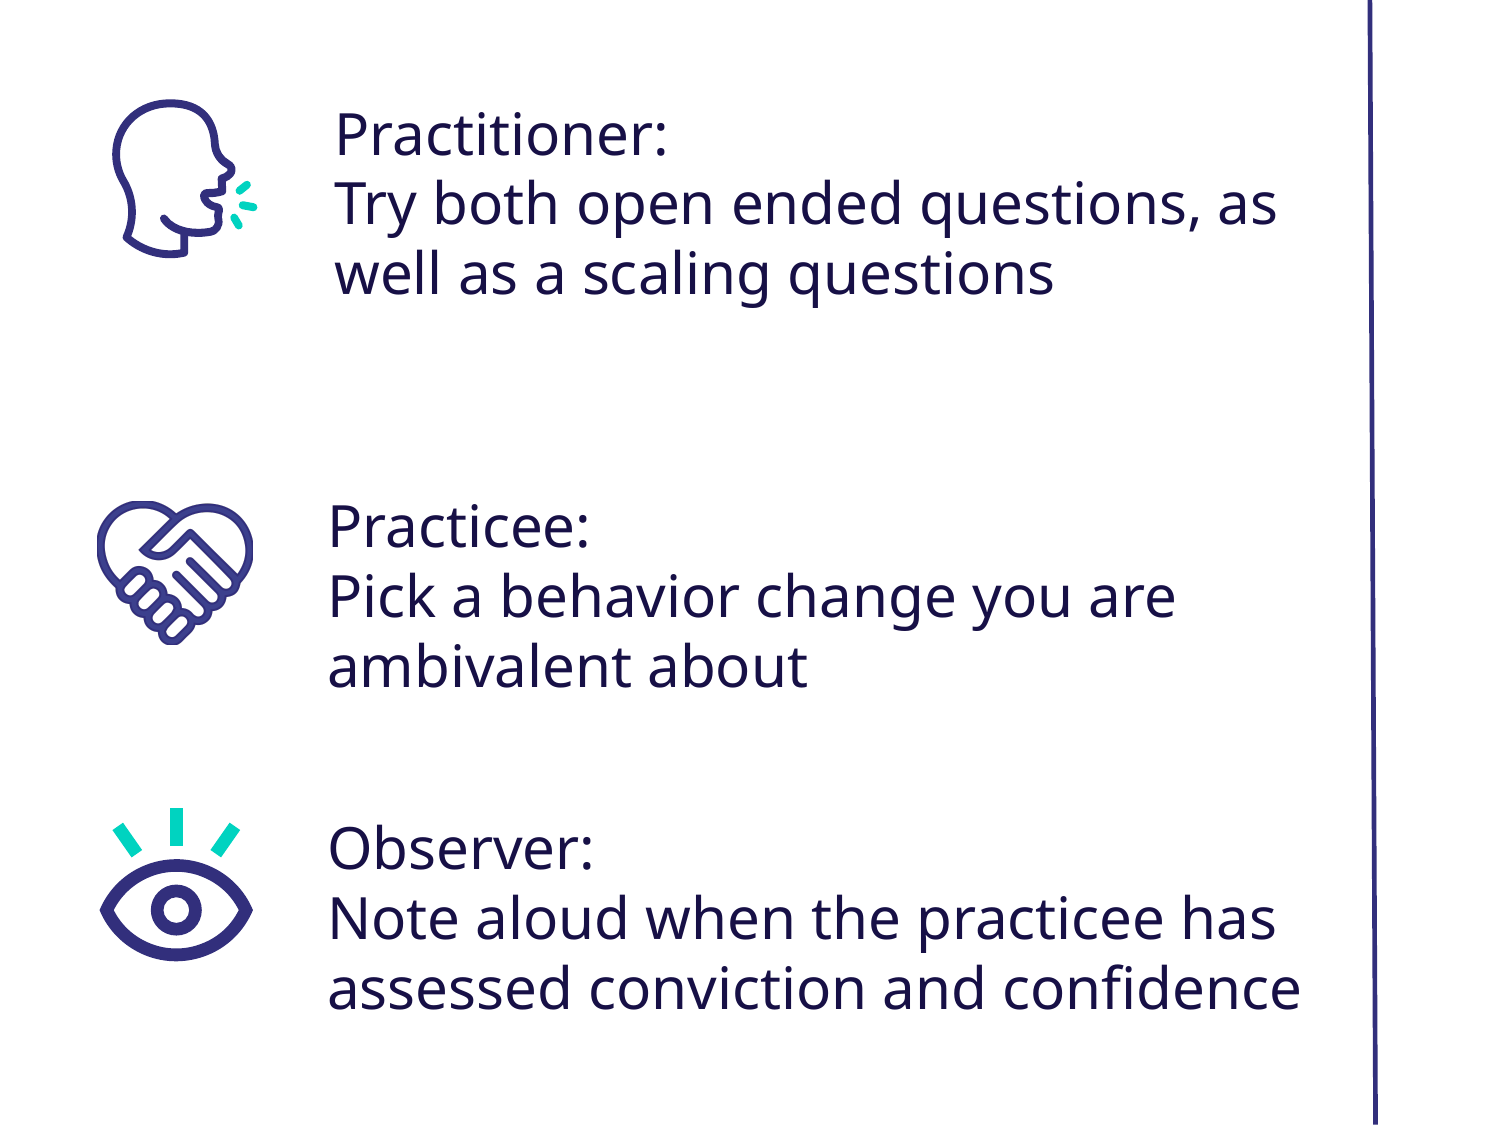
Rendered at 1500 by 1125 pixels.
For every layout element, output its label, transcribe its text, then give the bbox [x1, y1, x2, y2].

picture [97, 501, 254, 645]
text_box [99, 807, 253, 962]
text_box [1369, 0, 1376, 1125]
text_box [109, 96, 260, 261]
text_box Observer: Note aloud when the practicee has assessed conviction and confidence [312, 803, 1369, 1029]
text_box Practitioner: Try both open ended questions, as well as a scaling questions [319, 89, 1362, 314]
text_box Practicee: Pick a behavior change you are ambivalent about [312, 481, 1369, 707]
